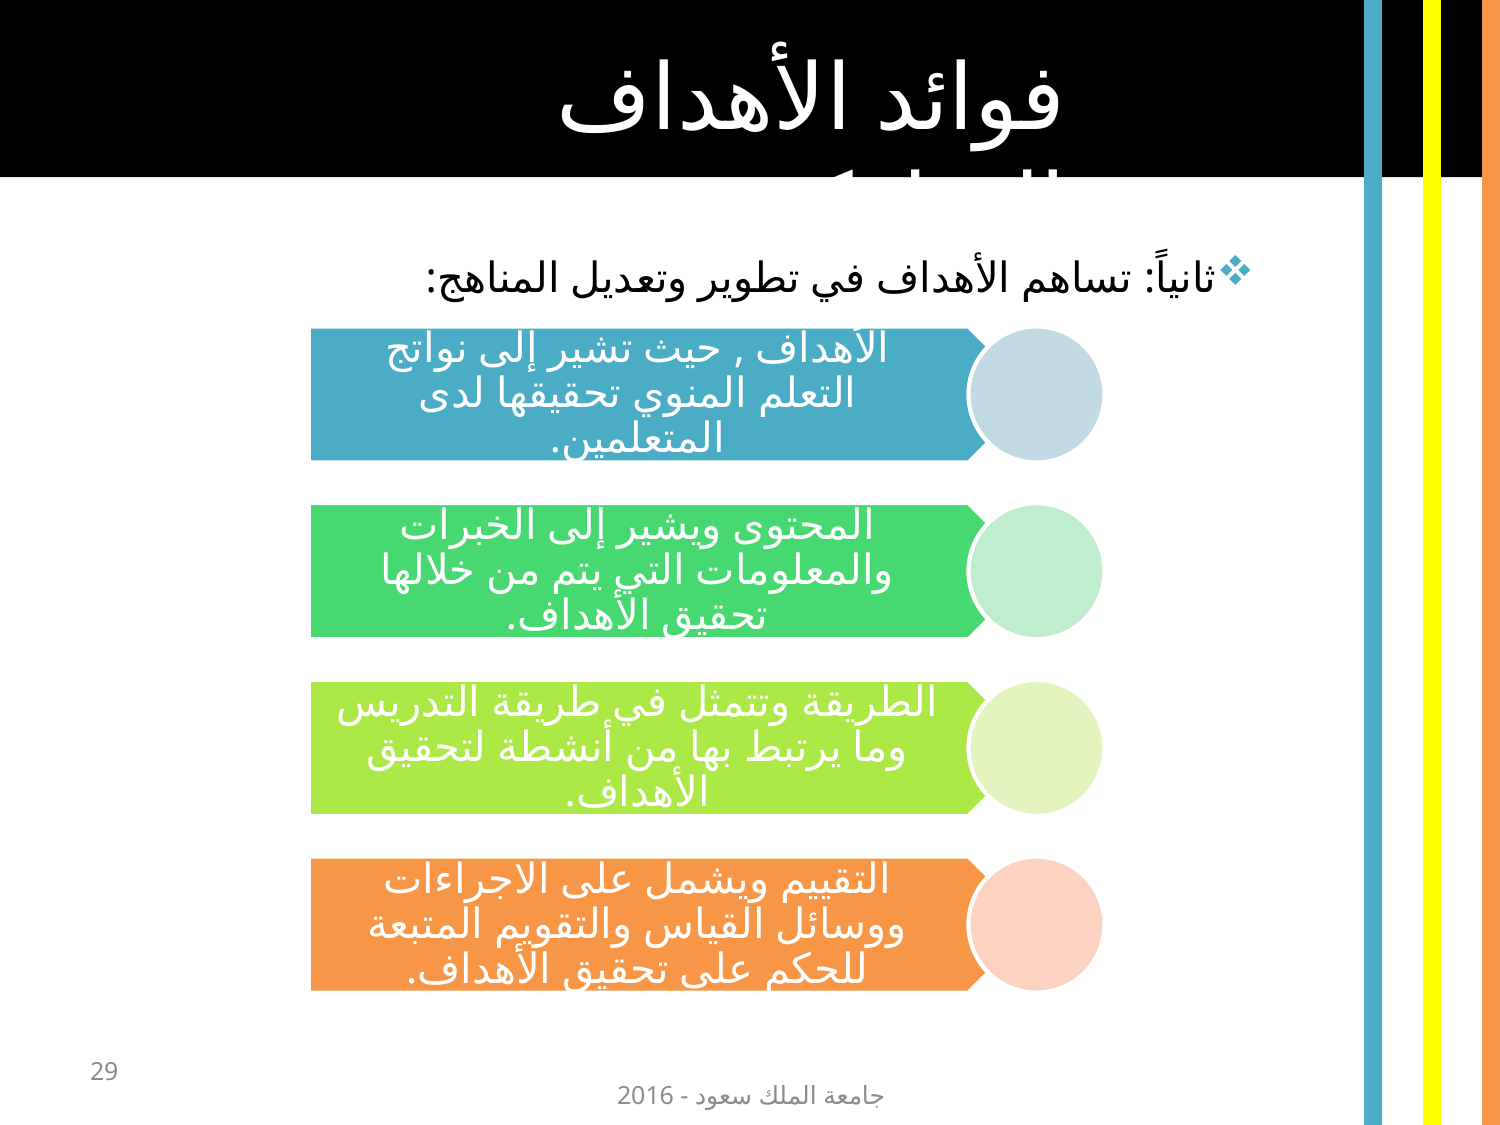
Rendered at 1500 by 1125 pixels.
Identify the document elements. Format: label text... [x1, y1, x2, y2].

footer جامعة الملك سعود - 2016 [513, 1065, 989, 1125]
text_box [1480, 0, 1500, 1125]
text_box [159, 326, 1255, 994]
text_box [1384, 0, 1421, 179]
text_box ثانياً: تساهم الأهداف في تطوير وتعديل المناهج: [145, 243, 1270, 309]
text_box فوائد الأهداف السلوكية [289, 30, 1081, 243]
text_box [1362, 0, 1384, 1125]
slide_number 29 [75, 1042, 425, 1103]
text_box [1443, 0, 1480, 179]
text_box [0, 0, 1362, 179]
text_box [1421, 0, 1443, 1125]
